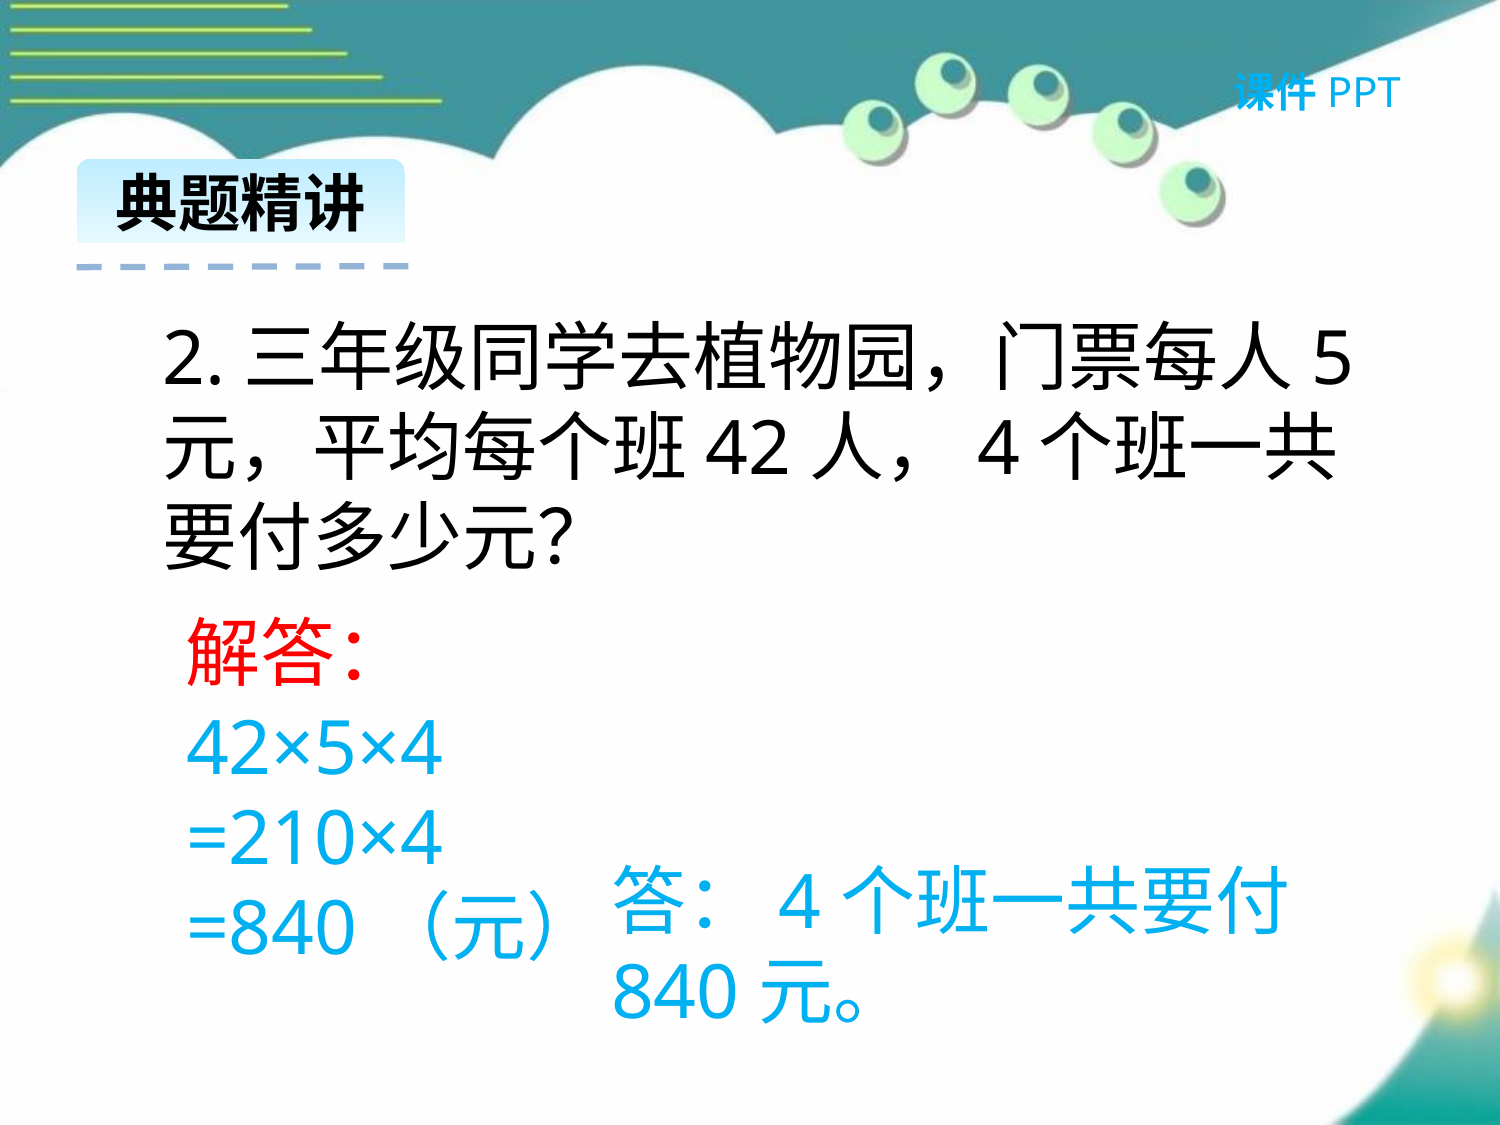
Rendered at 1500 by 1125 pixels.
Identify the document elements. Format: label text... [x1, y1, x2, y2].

text_box 42×5×4 =210×4 =840（元） [171, 692, 1362, 978]
text_box 答：4个班一共要付840元。 [596, 846, 1429, 1041]
text_box 课件PPT [1218, 58, 1418, 124]
text_box 2.三年级同学去植物园，门票每人5元，平均每个班42人，4个班一共要付多少元？ [147, 302, 1392, 588]
text_box 典题精讲 [76, 158, 405, 244]
text_box 解答： [171, 597, 561, 692]
picture [0, 0, 1500, 1125]
